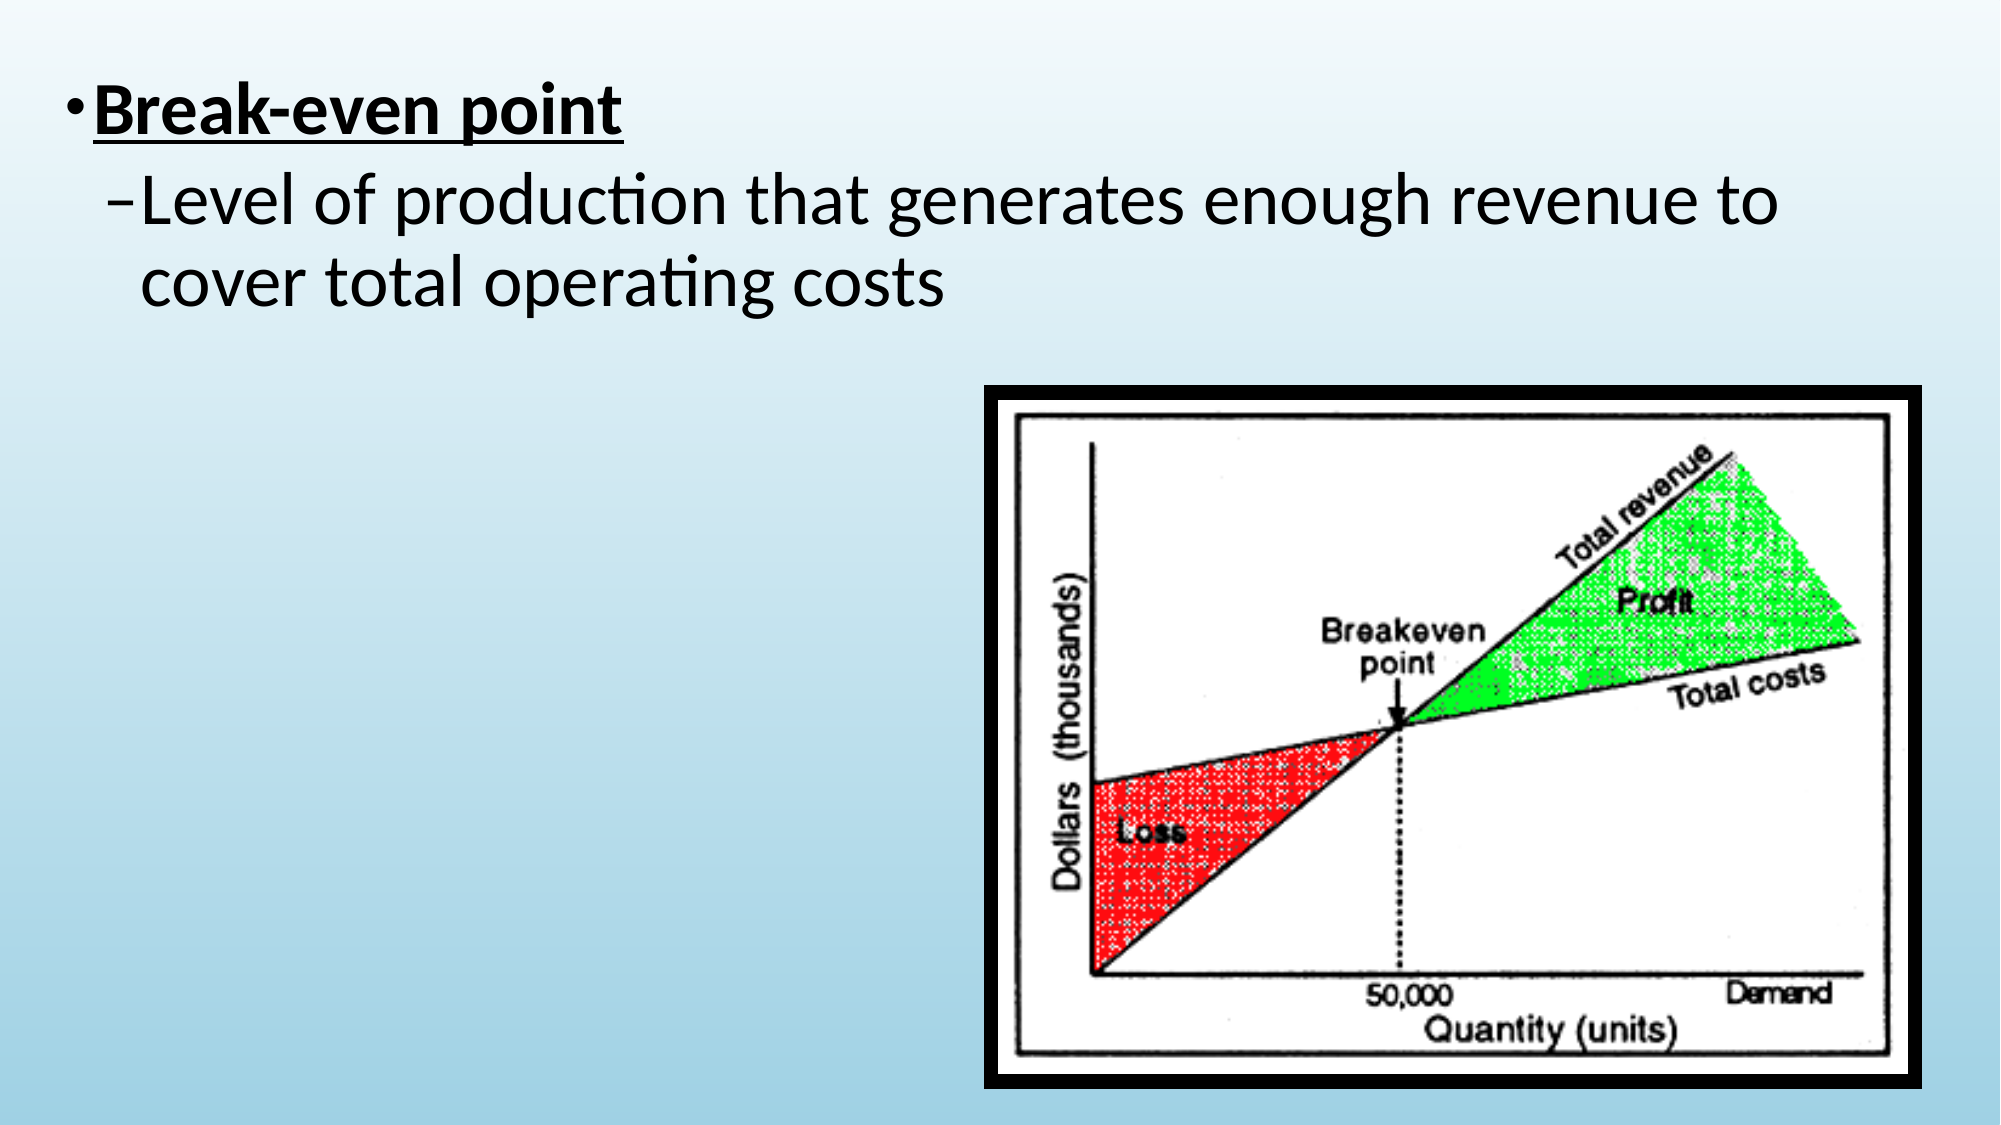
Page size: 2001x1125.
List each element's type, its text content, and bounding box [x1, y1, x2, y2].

list Break-even point Level of production that generates enough revenue to cover total operating costs [50, 62, 1947, 644]
picture [998, 399, 1908, 1075]
